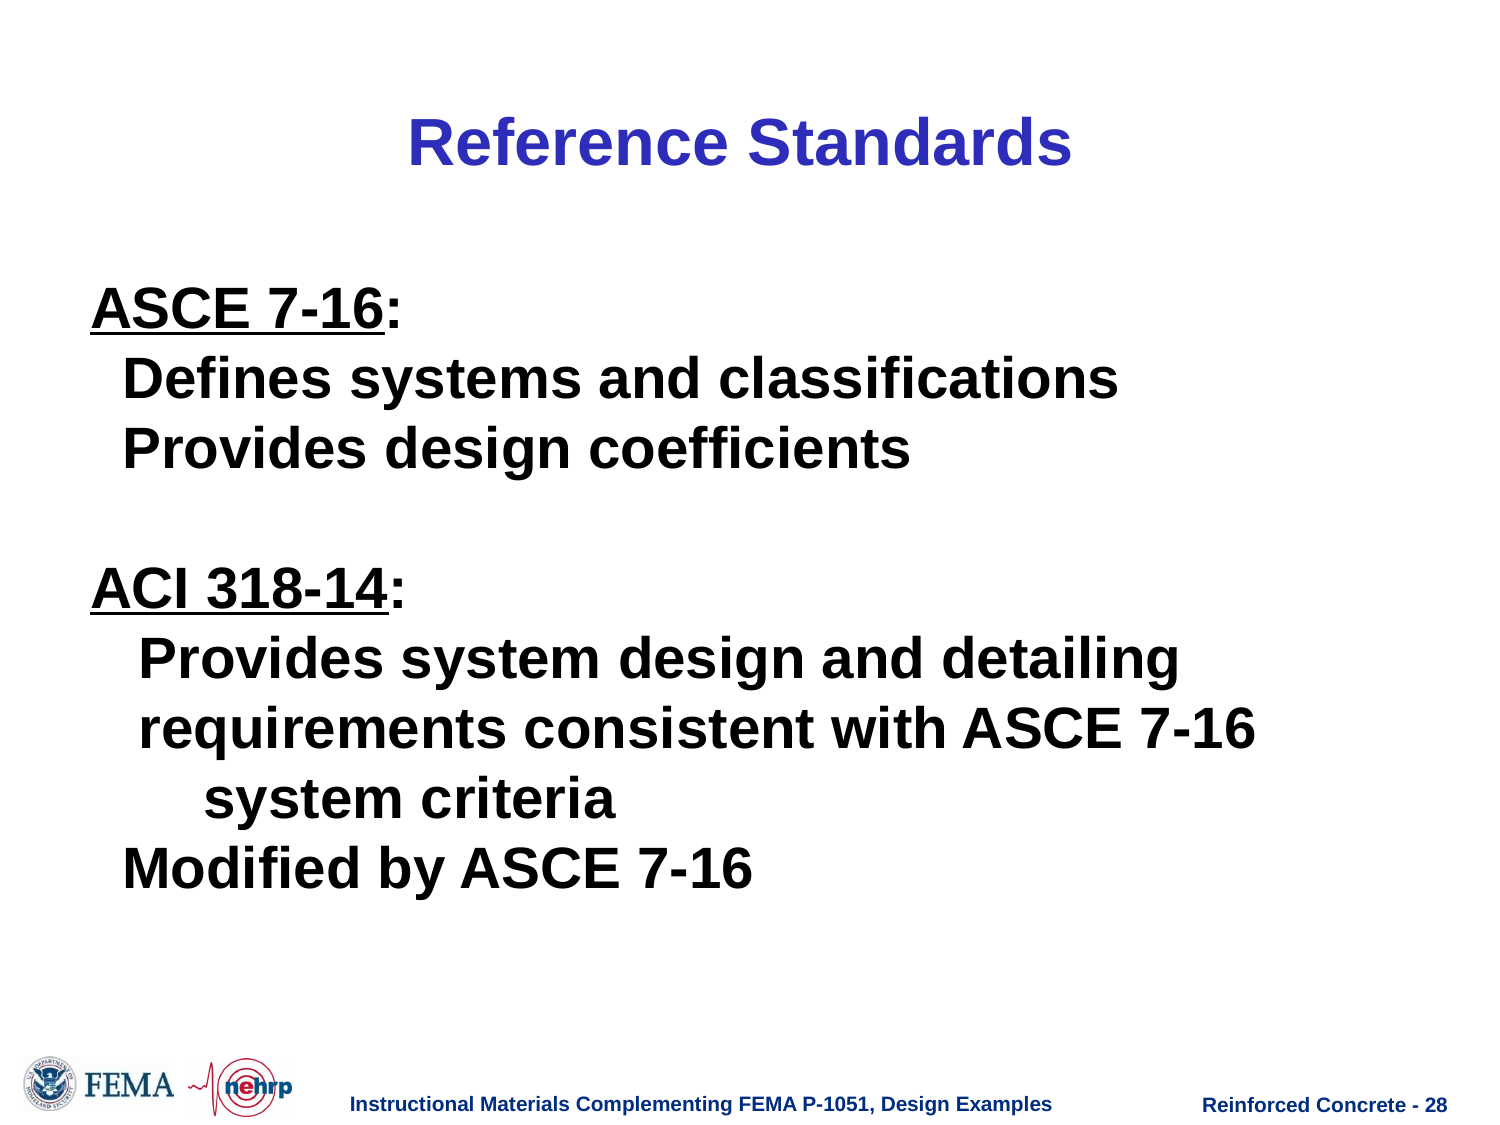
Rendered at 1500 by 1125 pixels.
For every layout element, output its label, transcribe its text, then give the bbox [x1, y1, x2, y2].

footer Instructional Materials Complementing FEMA P-1051, Design Examples [334, 1087, 1104, 1124]
picture [188, 1058, 292, 1117]
picture [23, 1056, 174, 1111]
list ASCE 7-16: Defines systems and classifications Provides design coefficients ACI 318-14: Provides system design and detailing requirements consistent with ASCE 7-16 system criteria Modified by ASCE 7-16 [74, 262, 1500, 1006]
title Reference Standards [74, 44, 1426, 233]
